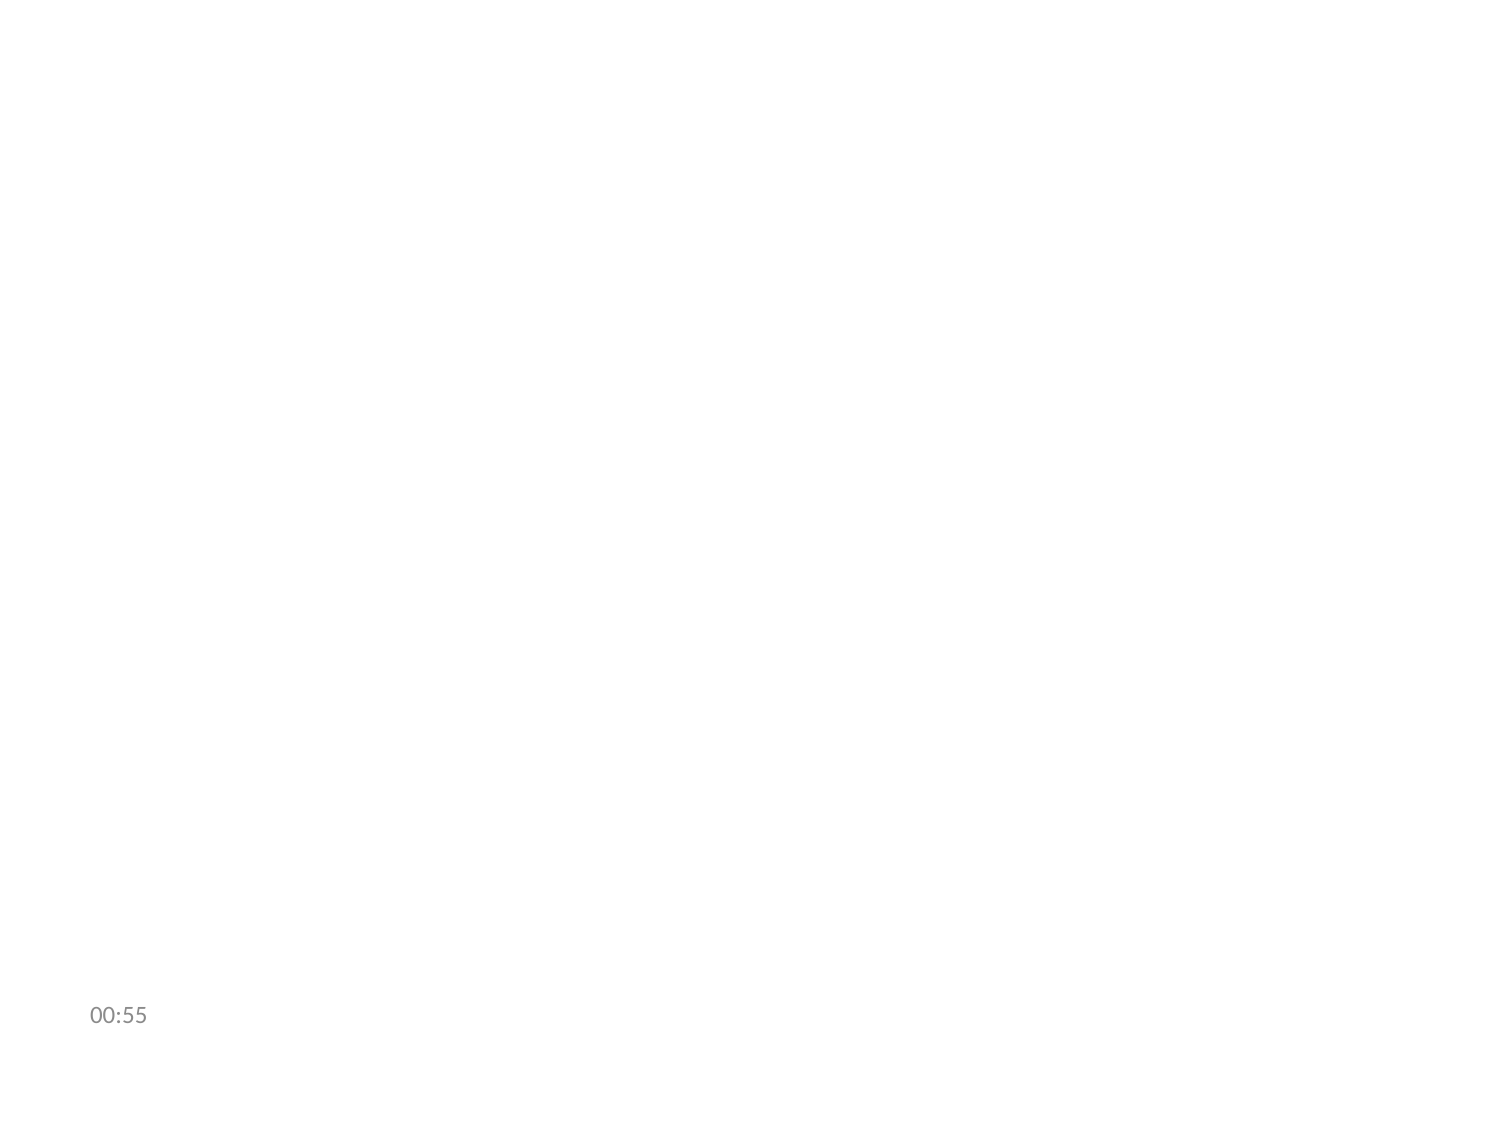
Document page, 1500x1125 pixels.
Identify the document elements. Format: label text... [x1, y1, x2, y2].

text_box 15:35 [75, 983, 425, 1044]
